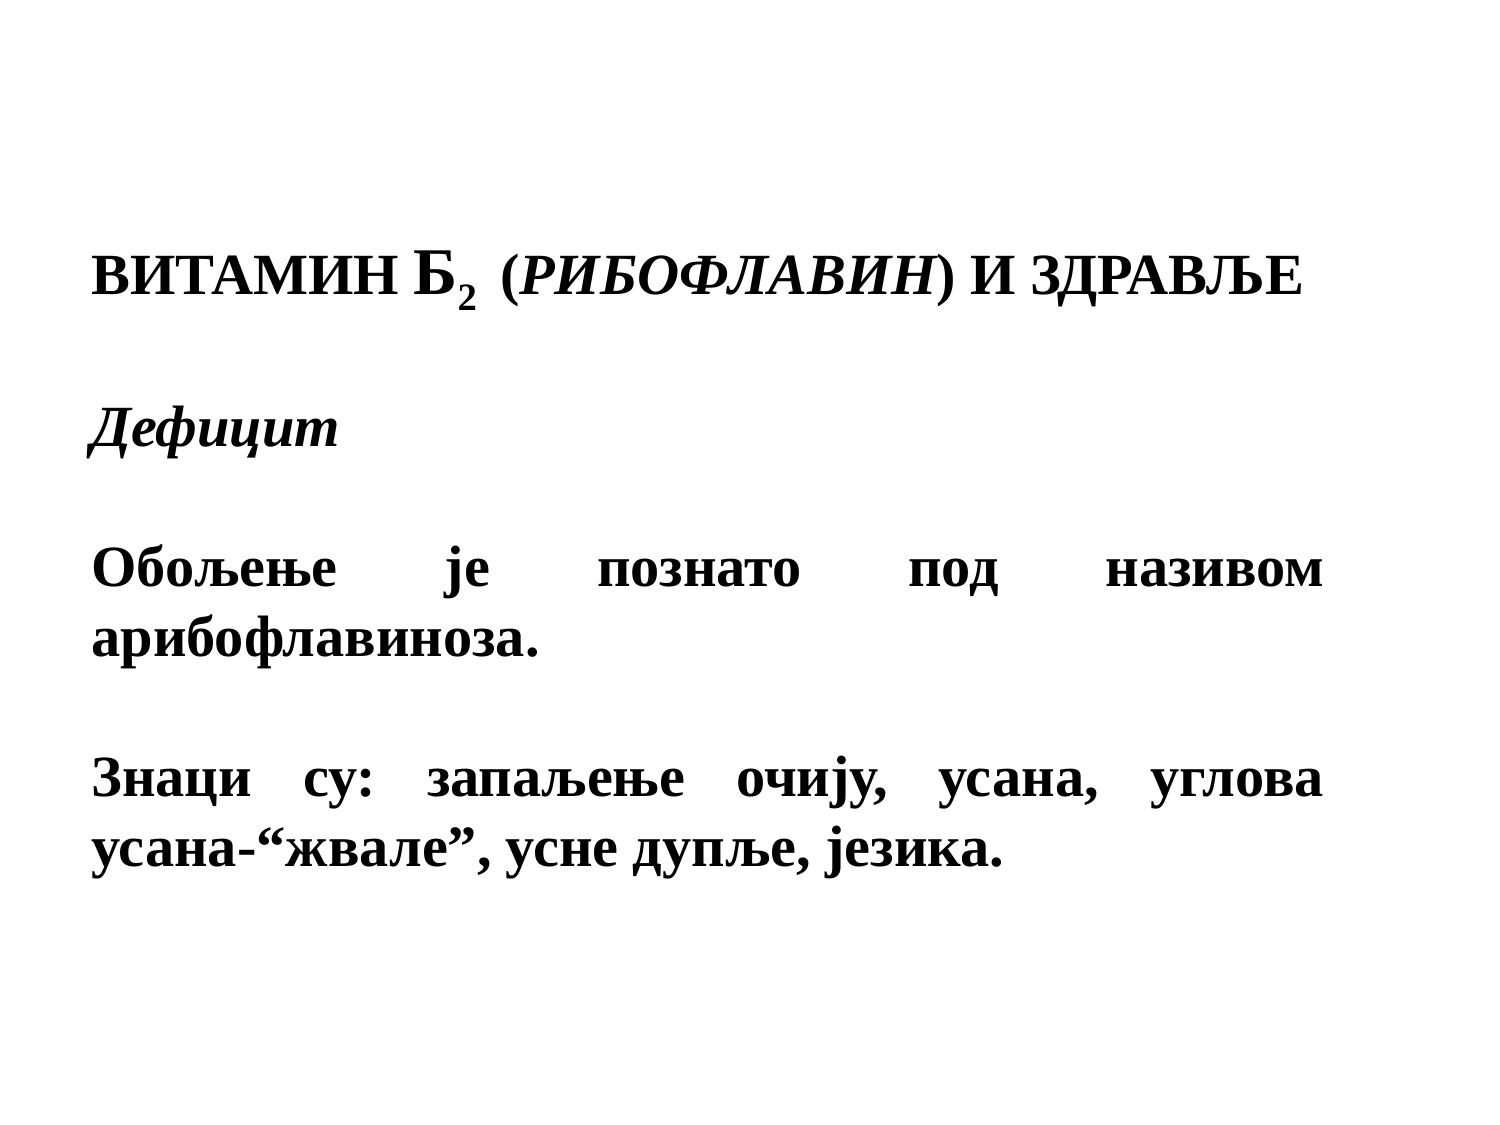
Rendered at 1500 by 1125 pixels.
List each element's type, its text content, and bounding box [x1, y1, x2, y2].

text_box ВИТАМИН Б2 (РИБОФЛАВИН) И ЗДРАВЉЕ Дефицит Обољење је познато под називом арибофлавиноза. Знаци су: запаљење очију, усана, углова усана-“жвале”, усне дупље, језика. [76, 220, 1340, 886]
